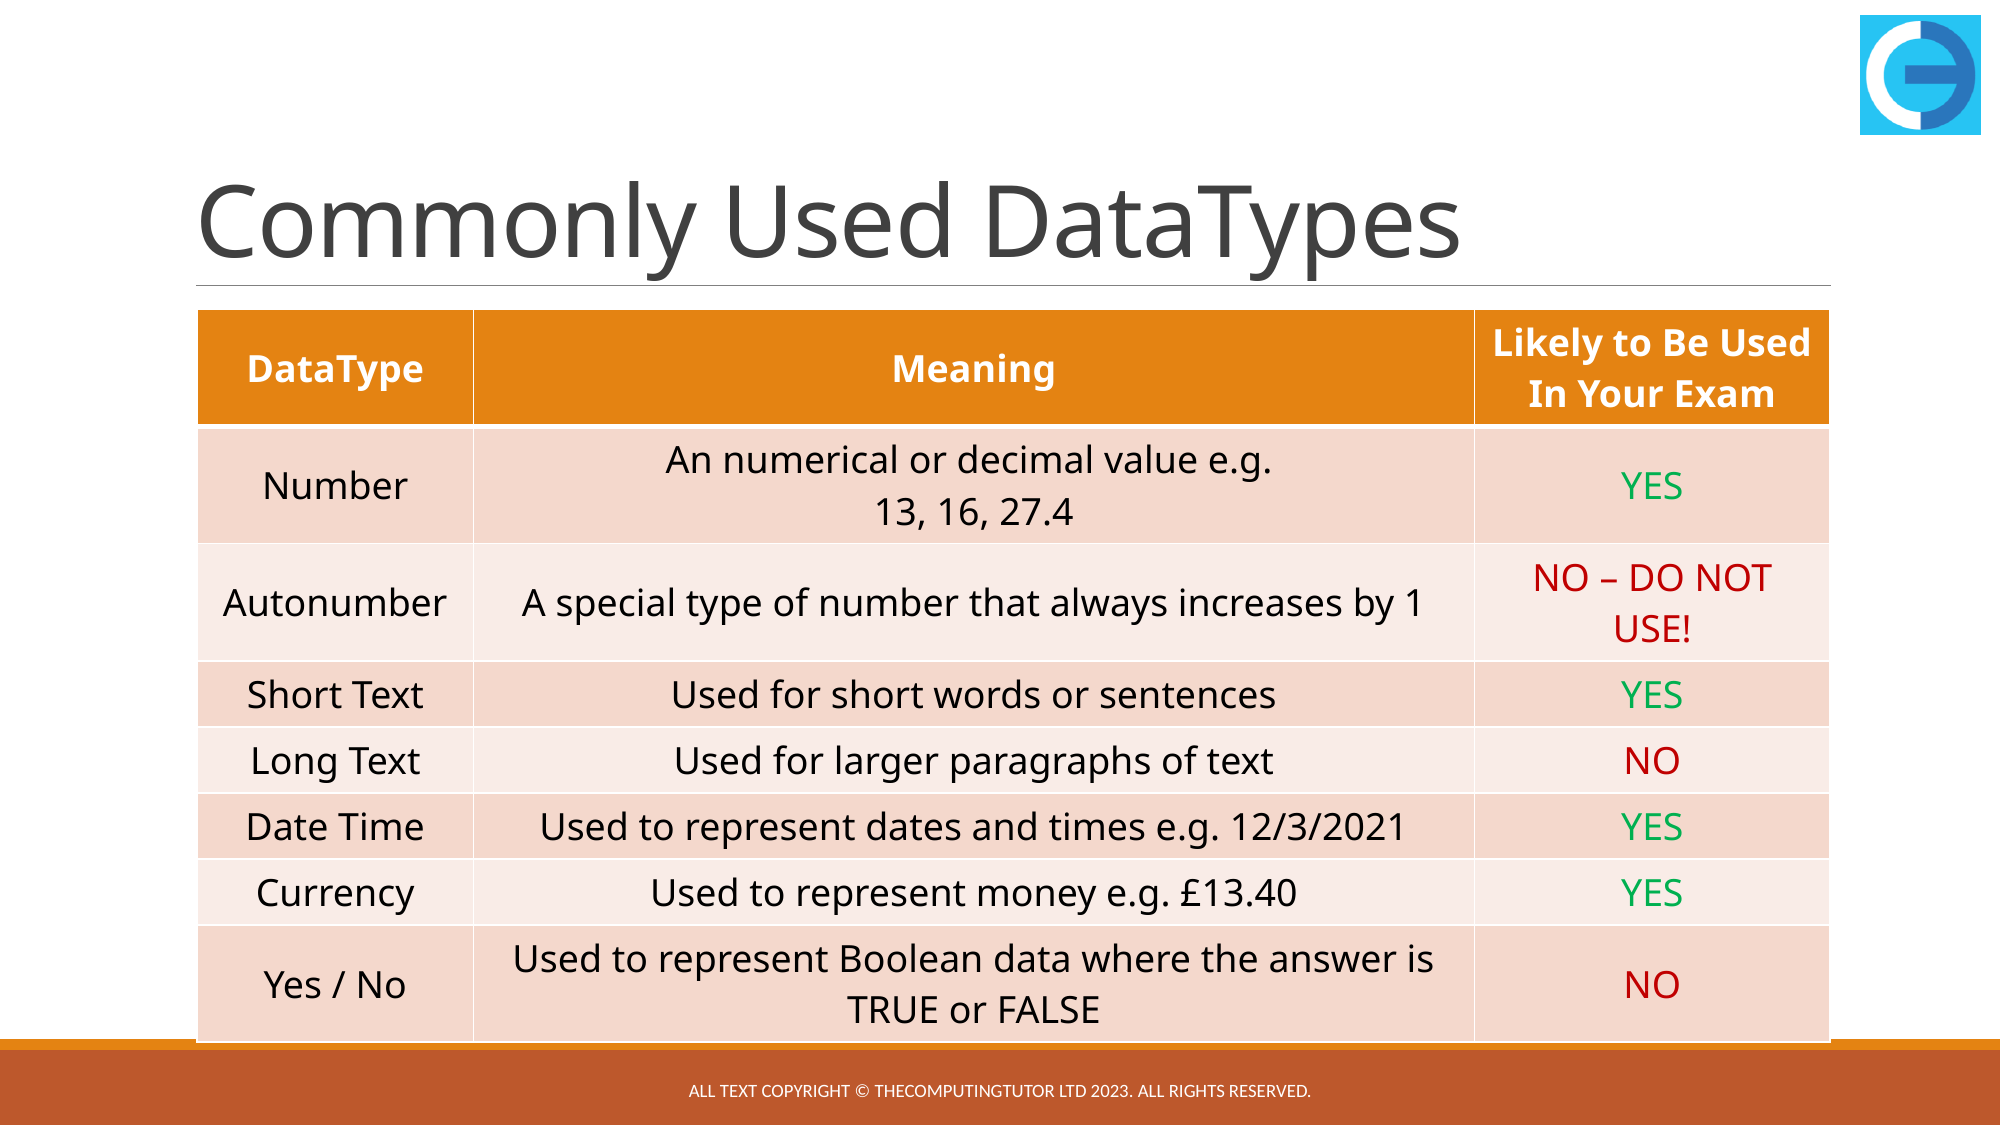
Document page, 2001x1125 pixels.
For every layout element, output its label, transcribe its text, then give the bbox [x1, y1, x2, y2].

footer All text copyright © TheComputingTutor Ltd 2023. All rights Reserved. [604, 1059, 1396, 1120]
title Commonly Used DataTypes [180, 47, 1830, 285]
table_header Meaning [474, 310, 1474, 424]
table_cell A special type of number that always increases by 1 [474, 544, 1474, 660]
table_cell NO [1475, 926, 1829, 1041]
table_cell Used to represent money e.g. £13.40 [474, 860, 1474, 924]
table_cell NO – DO NOT USE! [1475, 544, 1829, 660]
table_cell Used for larger paragraphs of text [474, 728, 1474, 792]
table_cell Long Text [198, 728, 473, 792]
table_cell Used to represent Boolean data where the answer is TRUE or FALSE [474, 926, 1474, 1041]
table_cell YES [1475, 794, 1829, 858]
table_cell Autonumber [198, 544, 473, 660]
table_header DataType [198, 310, 473, 424]
table_header Likely to Be Used In Your Exam [1475, 310, 1829, 424]
picture [1860, 15, 1981, 135]
table_cell Used for short words or sentences [474, 662, 1474, 726]
table_cell Date Time [198, 794, 473, 858]
table_cell YES [1475, 860, 1829, 924]
table_cell YES [1475, 662, 1829, 726]
table_cell An numerical or decimal value e.g. 13, 16, 27.4 [474, 429, 1474, 543]
table_cell NO [1475, 728, 1829, 792]
table_cell Short Text [198, 662, 473, 726]
table_cell Number [198, 429, 473, 543]
table_cell Currency [198, 860, 473, 924]
table_cell Used to represent dates and times e.g. 12/3/2021 [474, 794, 1474, 858]
table_cell Yes / No [198, 926, 473, 1041]
table_cell YES [1475, 429, 1829, 543]
